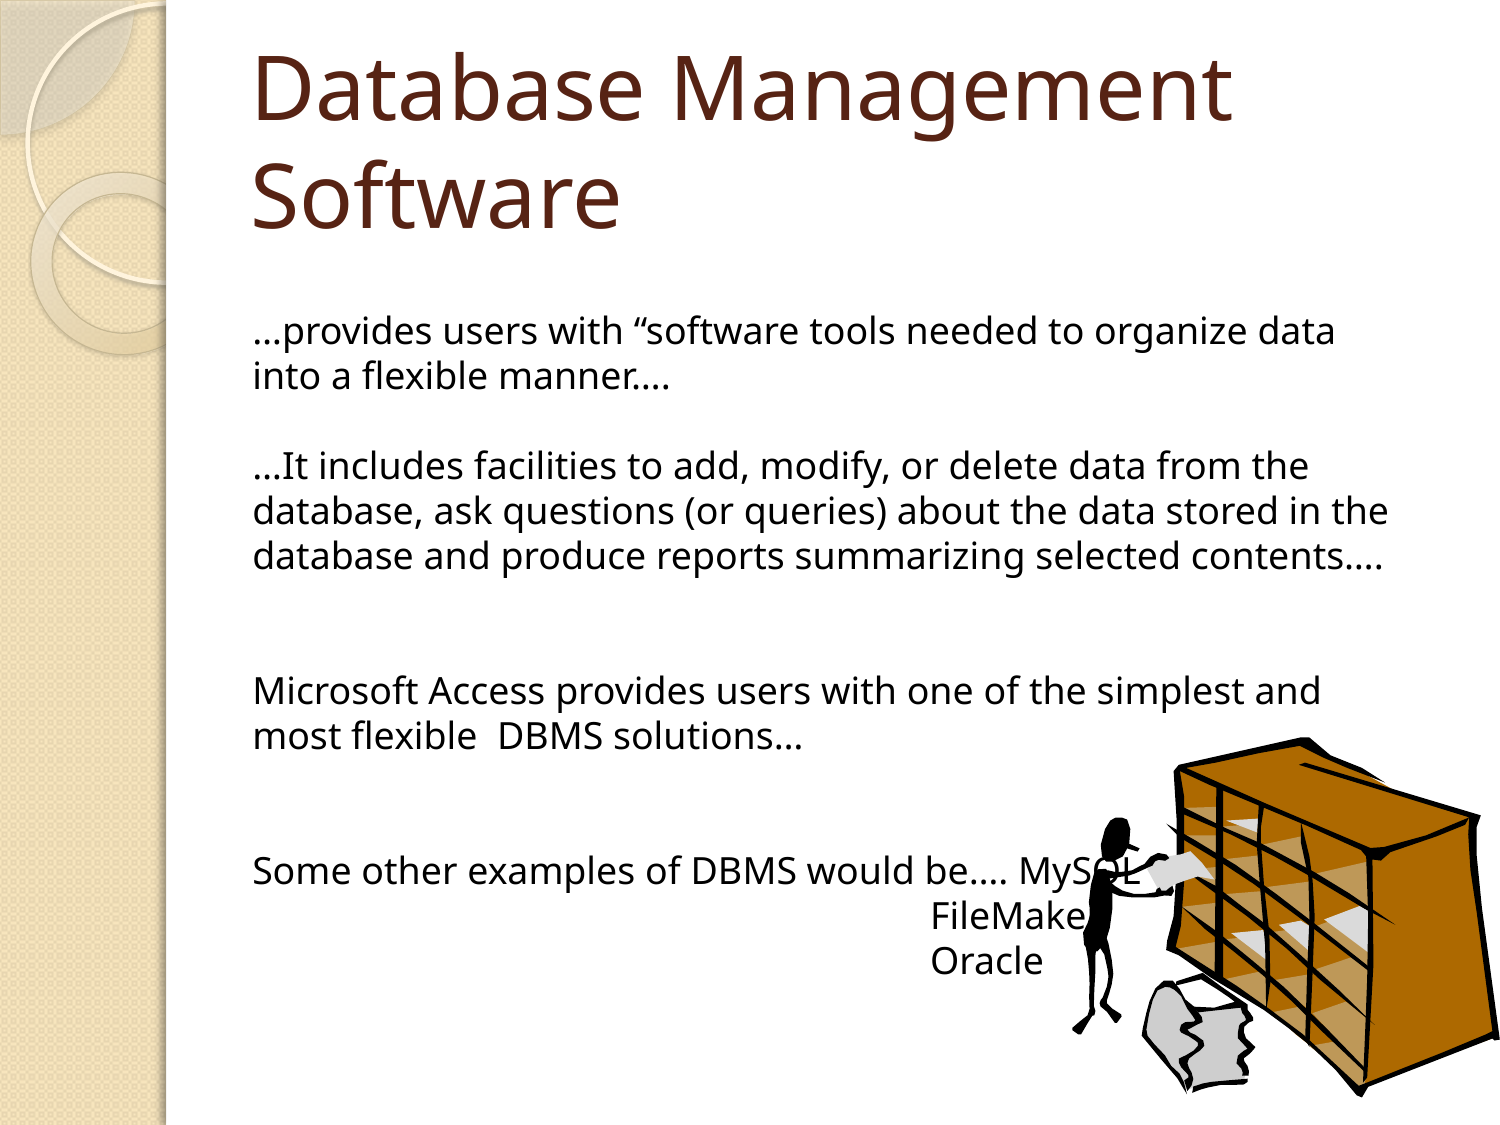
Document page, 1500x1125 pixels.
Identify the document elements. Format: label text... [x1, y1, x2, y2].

title Database Management Software [235, 45, 1466, 233]
text_box …provides users with “software tools needed to organize data into a flexible manner…. …It includes facilities to add, modify, or delete data from the database, ask questions (or queries) about the data stored in the database and produce reports summarizing selected contents…. Microsoft Access provides users with one of the simplest and most flexible DBMS solutions… Some other examples of DBMS would be…. MySQL FileMaker Oracle [237, 299, 1425, 990]
picture [1071, 737, 1500, 1098]
